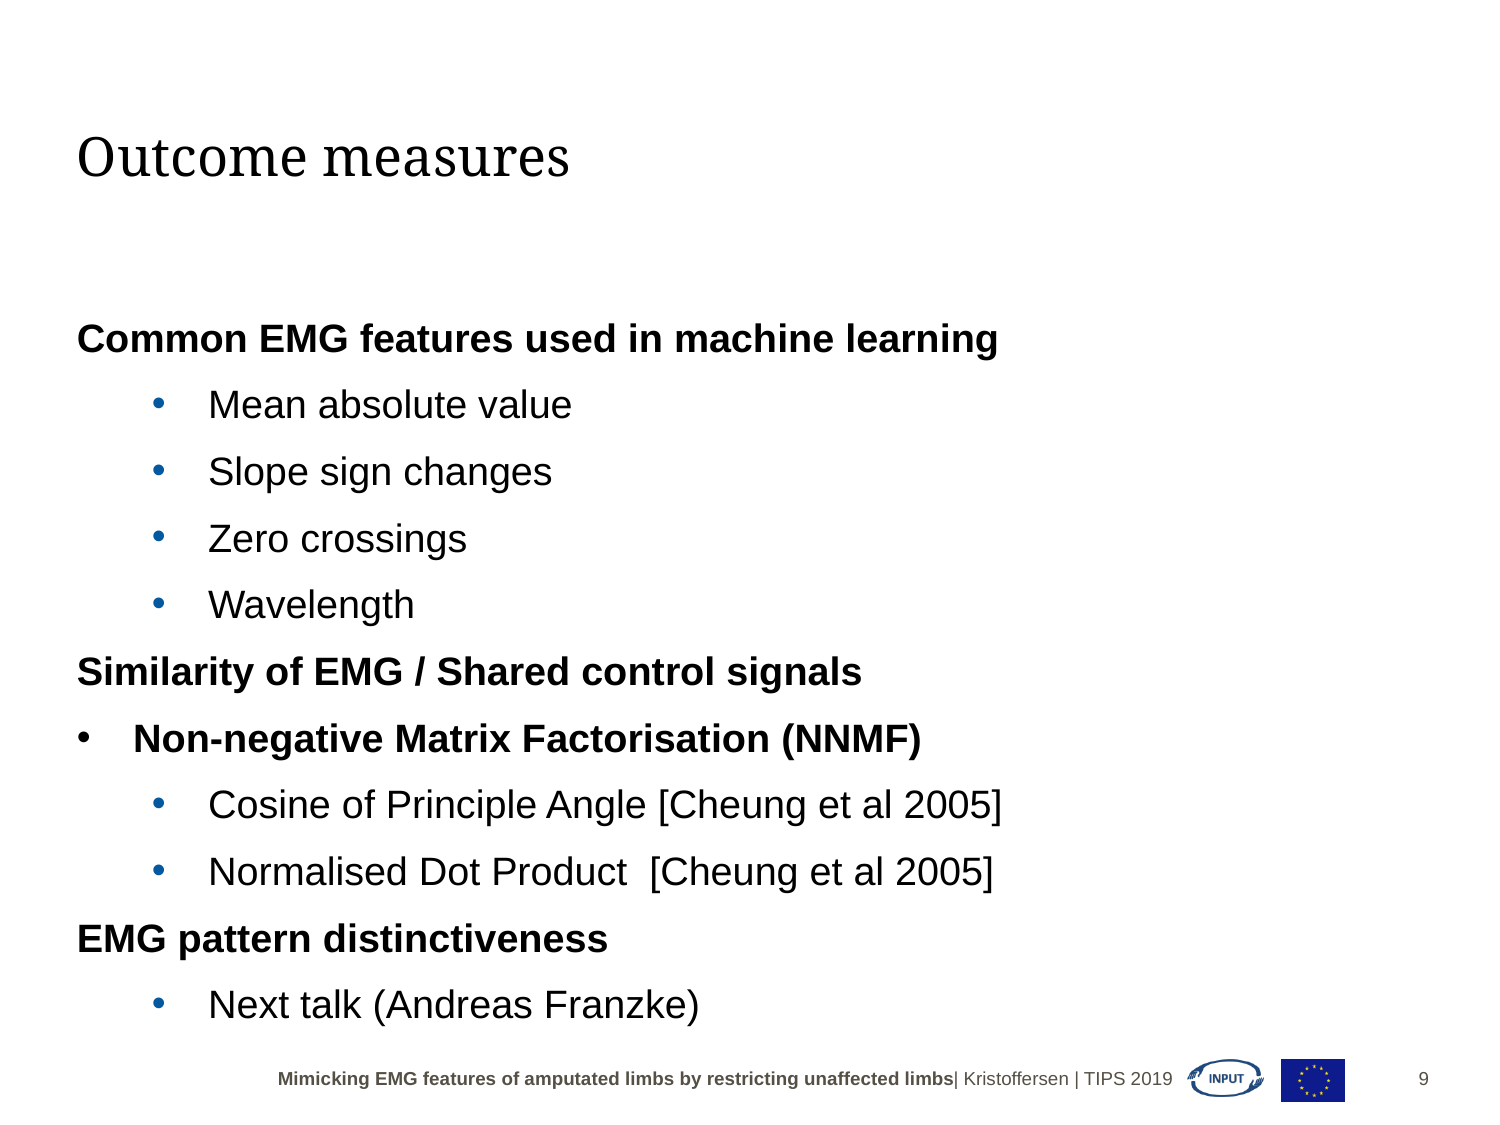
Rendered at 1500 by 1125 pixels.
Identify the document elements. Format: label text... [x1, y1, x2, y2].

picture [1187, 1059, 1264, 1097]
picture [1281, 1059, 1345, 1102]
slide_number 9 [1376, 1061, 1430, 1094]
title Outcome measures [76, 122, 1424, 194]
list Common EMG features used in machine learning Mean absolute value Slope sign changes Zero crossings Wavelength Similarity of EMG / Shared control signals Non-negative Matrix Factorisation (NNMF) Cosine of Principle Angle [Cheung et al 2005] Normalised Dot Product [Cheung et al 2005] EMG pattern distinctiveness Next talk (Andreas Franzke) [76, 314, 1424, 1024]
footer Mimicking EMG features of amputated limbs by restricting unaffected limbs| Kristoffersen | TIPS 2019 [74, 1061, 1173, 1094]
